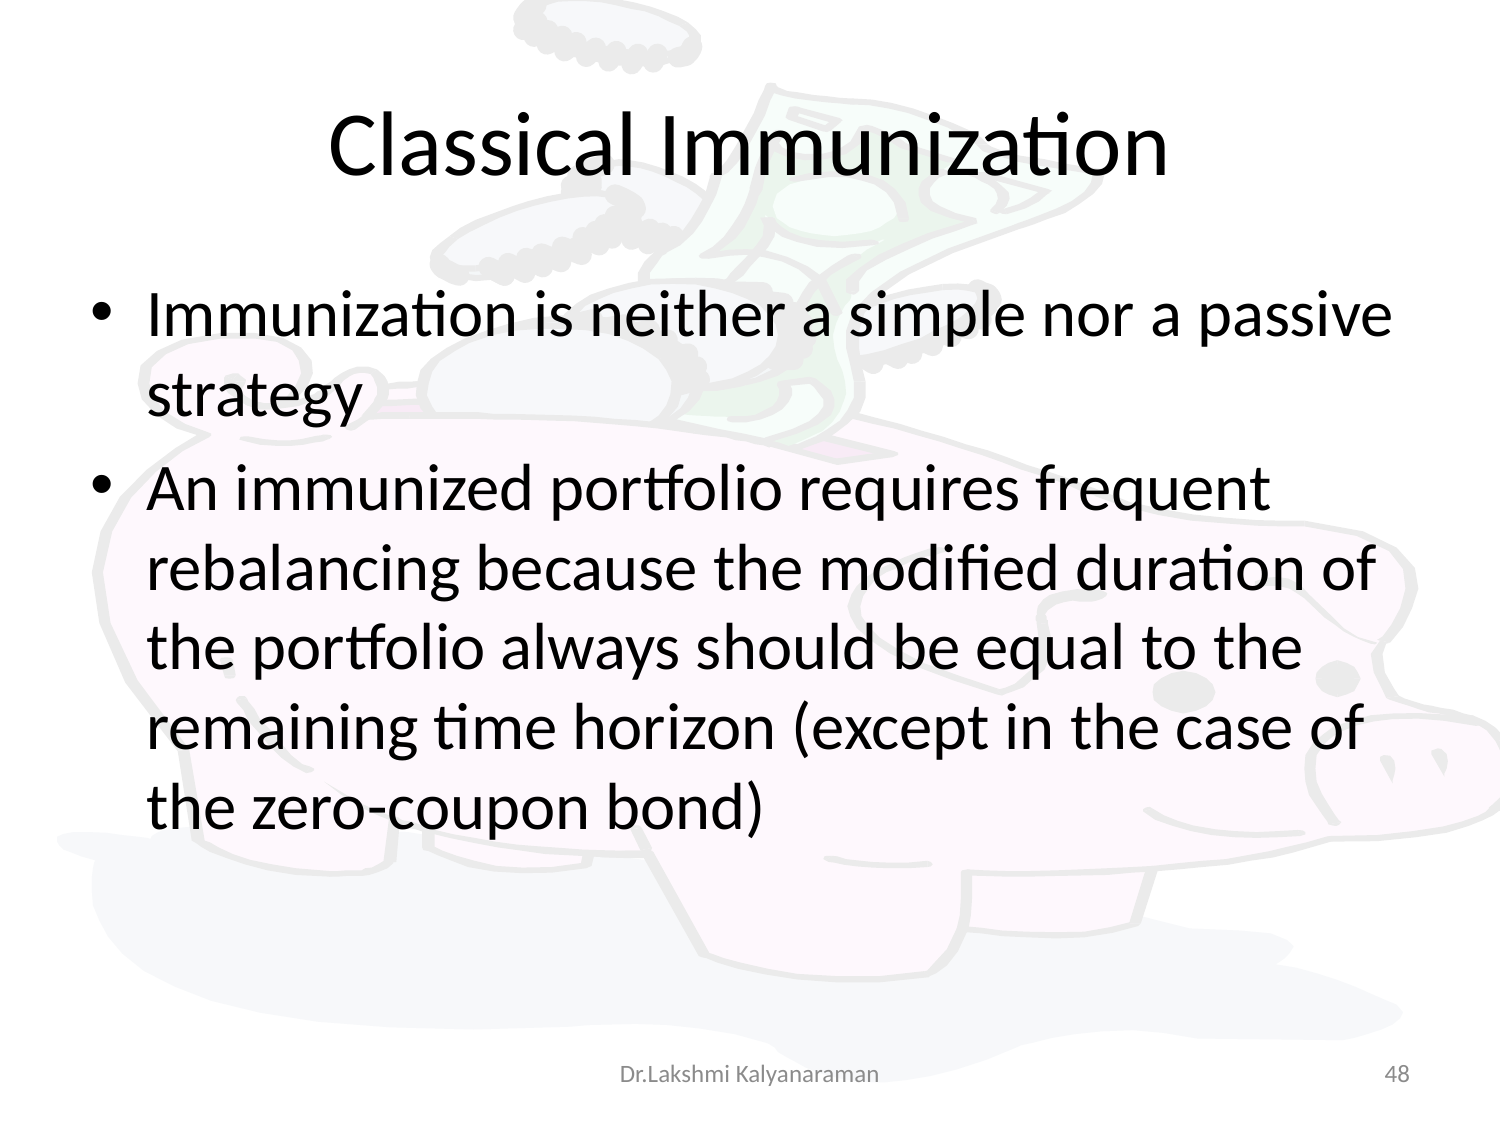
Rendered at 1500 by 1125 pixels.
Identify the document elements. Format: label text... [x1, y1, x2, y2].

footer Dr.Lakshmi Kalyanaraman [512, 1042, 988, 1103]
title Classical Immunization [75, 45, 1425, 233]
list Immunization is neither a simple nor a passive strategy An immunized portfolio requires frequent rebalancing because the modified duration of the portfolio always should be equal to the remaining time horizon (except in the case of the zero-coupon bond) [75, 262, 1425, 1005]
slide_number 48 [1074, 1042, 1425, 1103]
